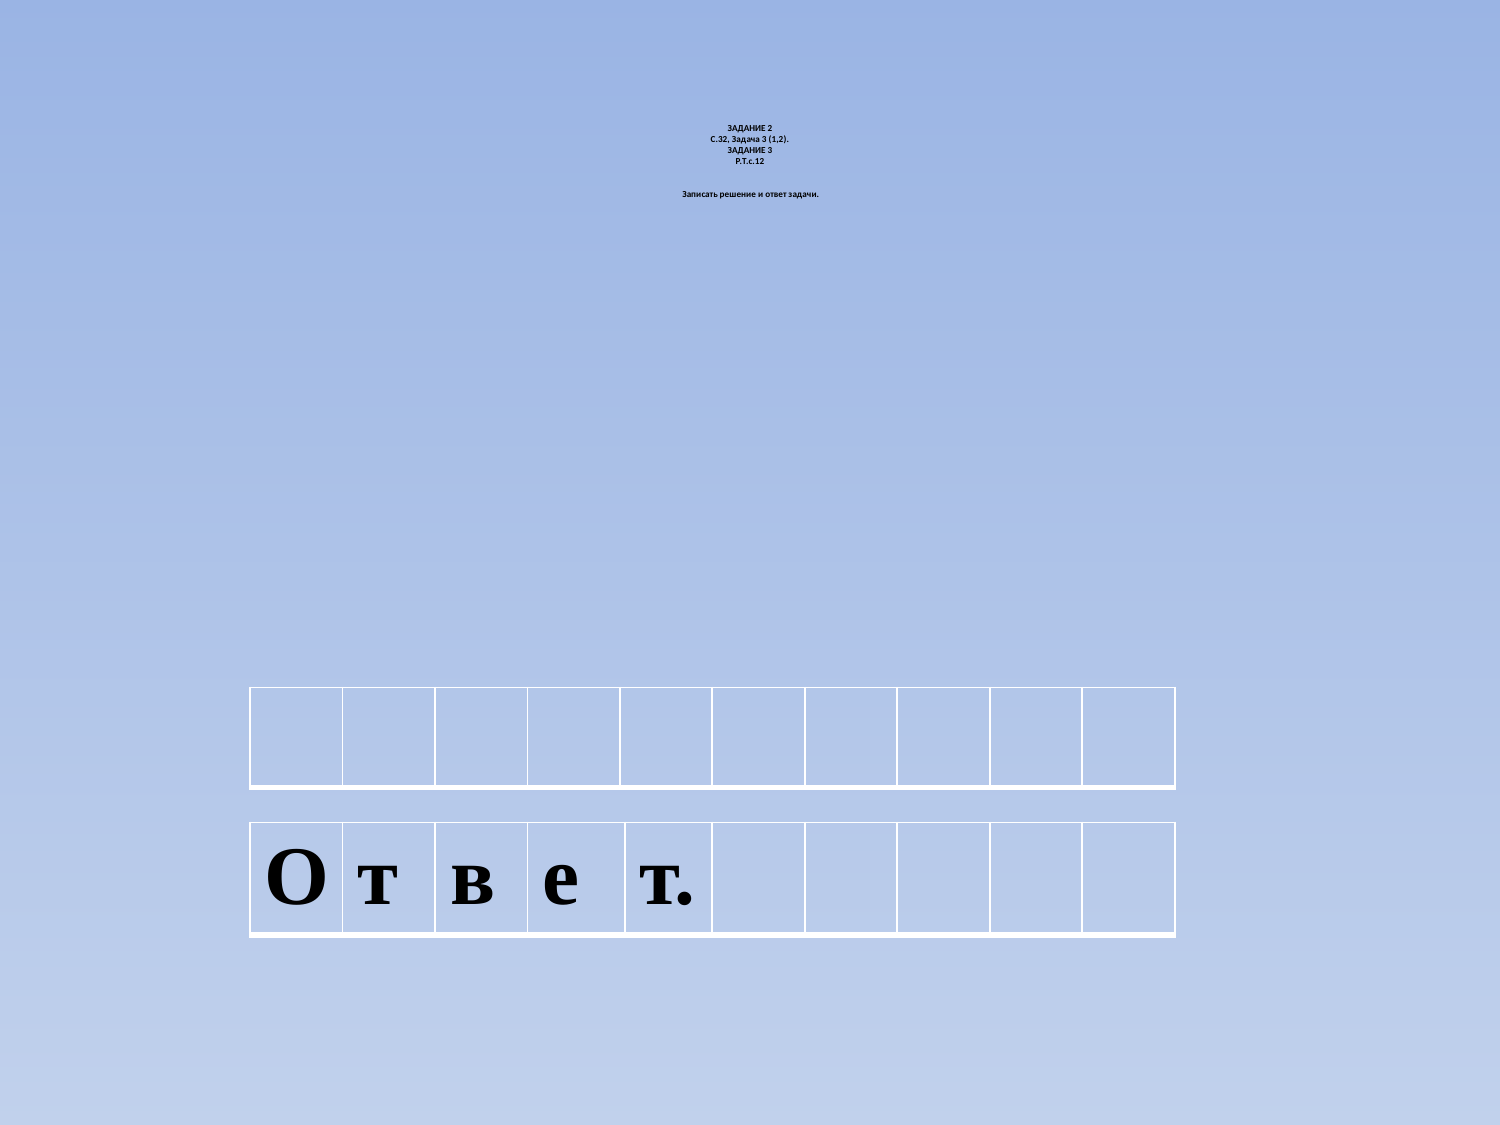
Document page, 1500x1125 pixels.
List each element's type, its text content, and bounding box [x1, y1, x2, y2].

table_header е [528, 823, 624, 932]
table_header О [251, 823, 342, 932]
table_header [806, 688, 896, 785]
table_header в [436, 823, 527, 932]
table_header [1083, 823, 1174, 932]
table_header [343, 688, 434, 785]
table_header [991, 823, 1081, 932]
table_header [251, 688, 342, 785]
list [99, 262, 1413, 863]
table_header [806, 823, 896, 932]
table_header [1083, 688, 1174, 785]
table_header [713, 823, 804, 932]
table_header [528, 688, 619, 785]
table_header т. [626, 823, 711, 932]
table_header [713, 688, 804, 785]
table_header [621, 688, 711, 785]
table_header [898, 688, 989, 785]
table_header [991, 688, 1081, 785]
table_header [898, 823, 989, 932]
table_header т [343, 823, 434, 932]
title ЗАДАНИЕ 2 С.32, Задача 3 (1,2). ЗАДАНИЕ 3 Р.Т.с.12 Записать решение и ответ задачи. [75, 45, 1425, 233]
table_header [436, 688, 527, 785]
